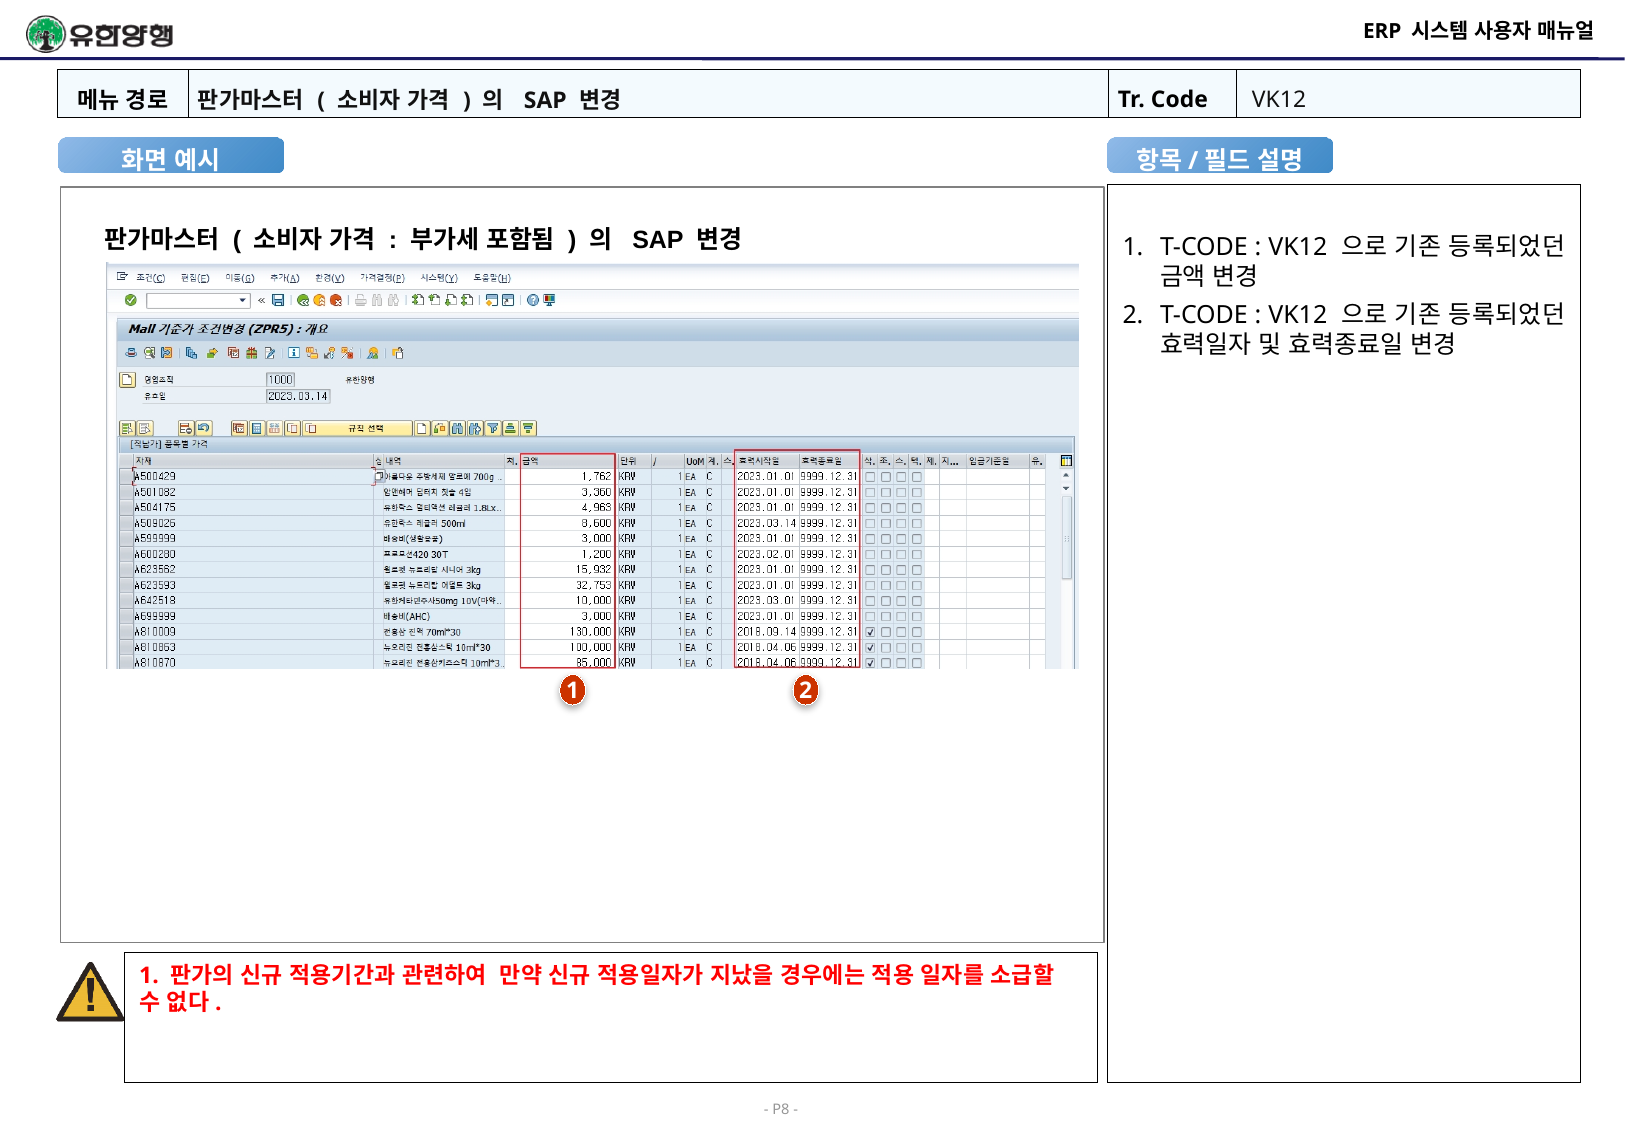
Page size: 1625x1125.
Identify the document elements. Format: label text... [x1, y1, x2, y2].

table_header VK12 [1237, 70, 1580, 117]
text_box T-CODE : VK12 으로 기존 등록되었던 금액 변경 T-CODE : VK12 으로 기존 등록되었던 효력일자 및 효력종료일 변경 [1107, 184, 1581, 1083]
table_header 판가마스터 ( 소비자 가격 ) 의 SAP 변경 [189, 70, 1108, 117]
text_box 1. 판가의 신규 적용기간과 관련하여 만약 신규 적용일자가 지났을 경우에는 적용 일자를 소급할 수 없다. [124, 952, 1098, 1083]
table_header Tr. Code [1109, 70, 1236, 117]
picture [55, 959, 125, 1022]
table_header 메뉴 경로 [58, 70, 188, 117]
title ERP 시스템 사용자 매뉴얼 [905, 9, 1610, 51]
text_box 판가마스터 ( 소비자 가격 : 부가세 포함됨 ) 의 SAP 변경 [90, 216, 1056, 262]
picture [20, 11, 178, 55]
text_box 항목/필드 설명 [1107, 137, 1333, 173]
text_box [60, 186, 1104, 943]
text_box 2 [792, 677, 819, 706]
picture [106, 262, 1080, 670]
text_box 화면 예시 [58, 137, 284, 173]
text_box 1 [559, 677, 586, 706]
